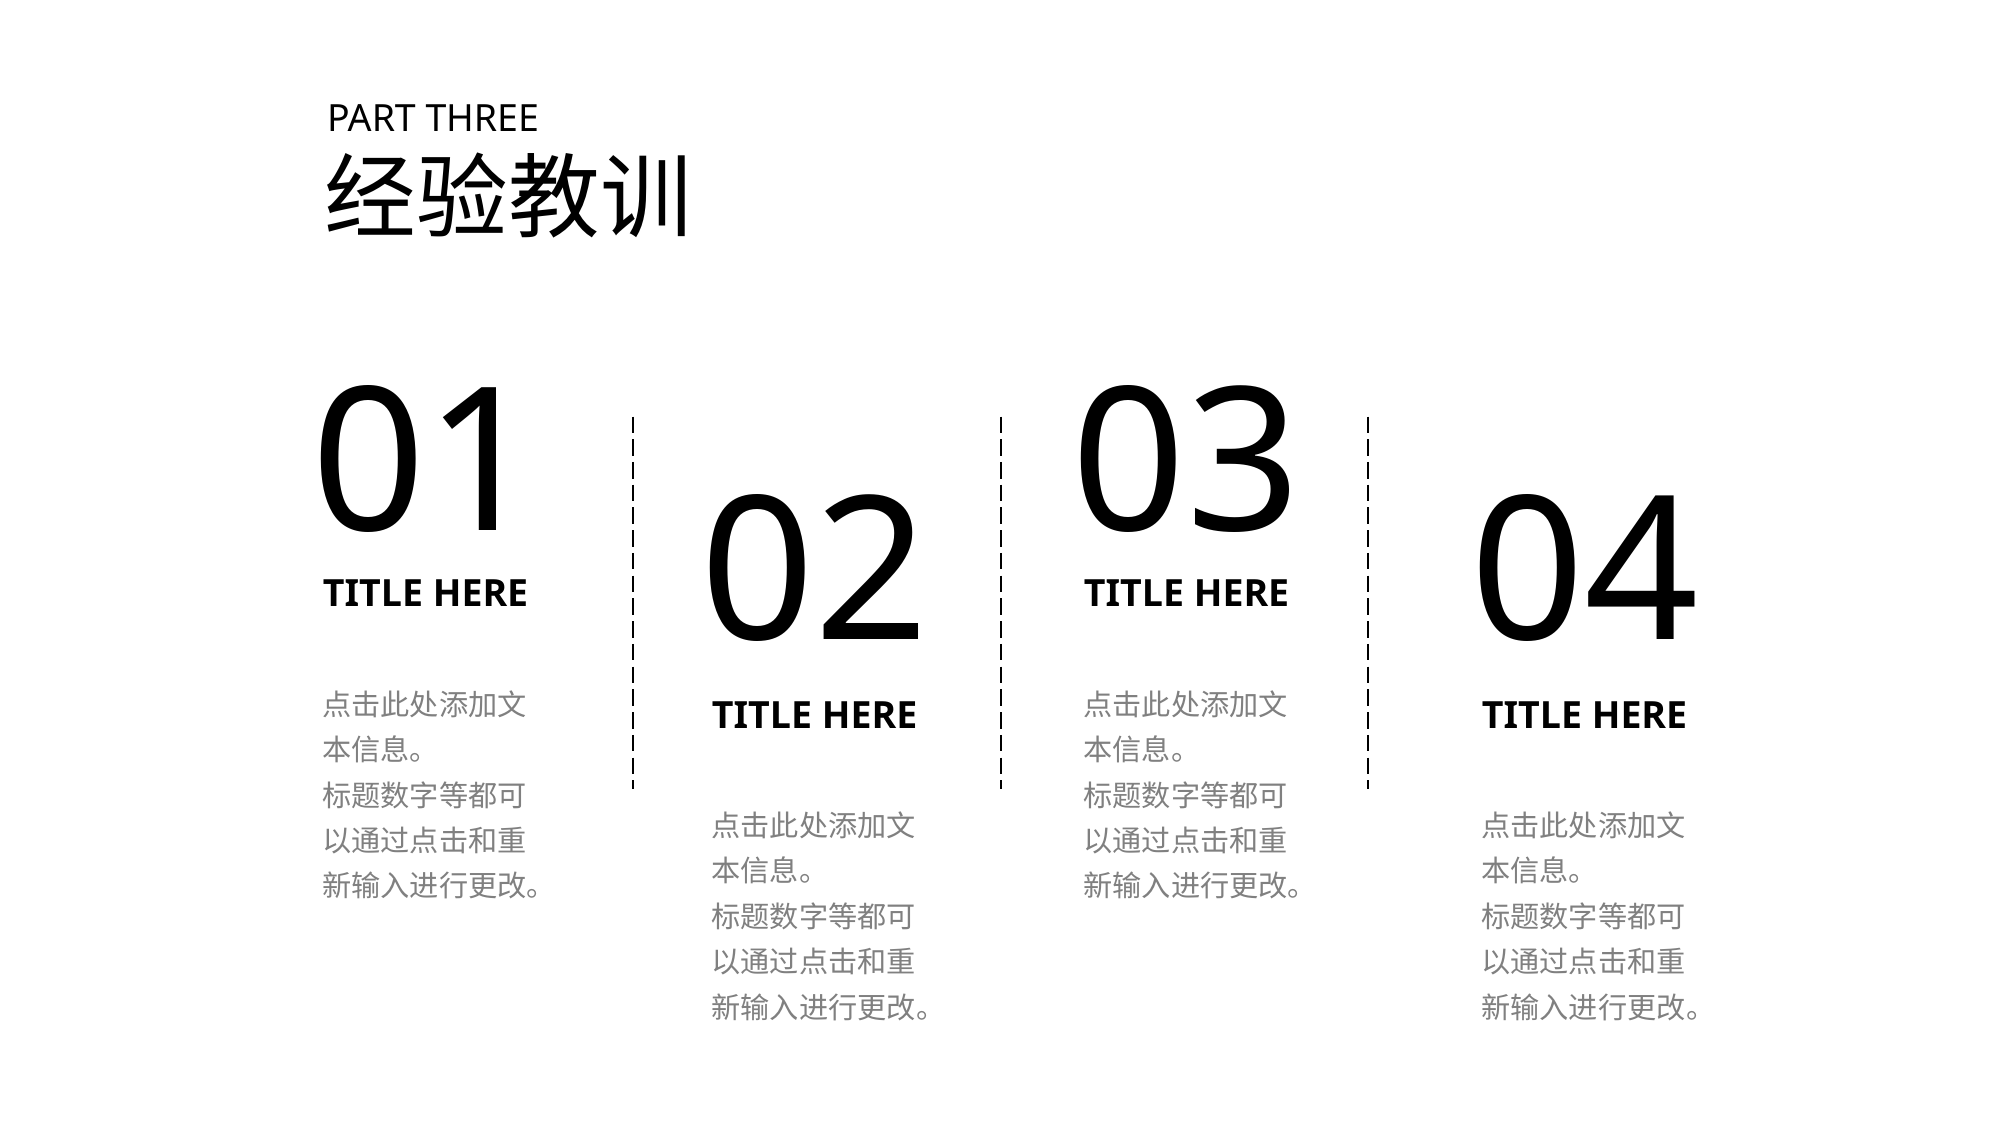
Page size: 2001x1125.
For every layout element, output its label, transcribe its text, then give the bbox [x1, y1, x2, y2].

text_box 02 [685, 432, 944, 688]
text_box 点击此处添加文本信息。 标题数字等都可以通过点击和重新输入进行更改。 [1068, 668, 1305, 910]
text_box 点击此处添加文本信息。 标题数字等都可以通过点击和重新输入进行更改。 [307, 668, 544, 910]
text_box PART THREE 经验教训 [292, 86, 707, 257]
text_box 04 [1455, 432, 1714, 688]
text_box 03 [1057, 322, 1316, 578]
text_box 点击此处添加文本信息。 标题数字等都可以通过点击和重新输入进行更改。 [1466, 789, 1703, 1032]
text_box TITLE HERE [697, 683, 933, 743]
text_box TITLE HERE [308, 562, 544, 622]
text_box TITLE HERE [1467, 683, 1703, 743]
text_box 点击此处添加文本信息。 标题数字等都可以通过点击和重新输入进行更改。 [696, 789, 933, 1032]
text_box TITLE HERE [1069, 562, 1305, 622]
text_box 01 [296, 322, 555, 578]
